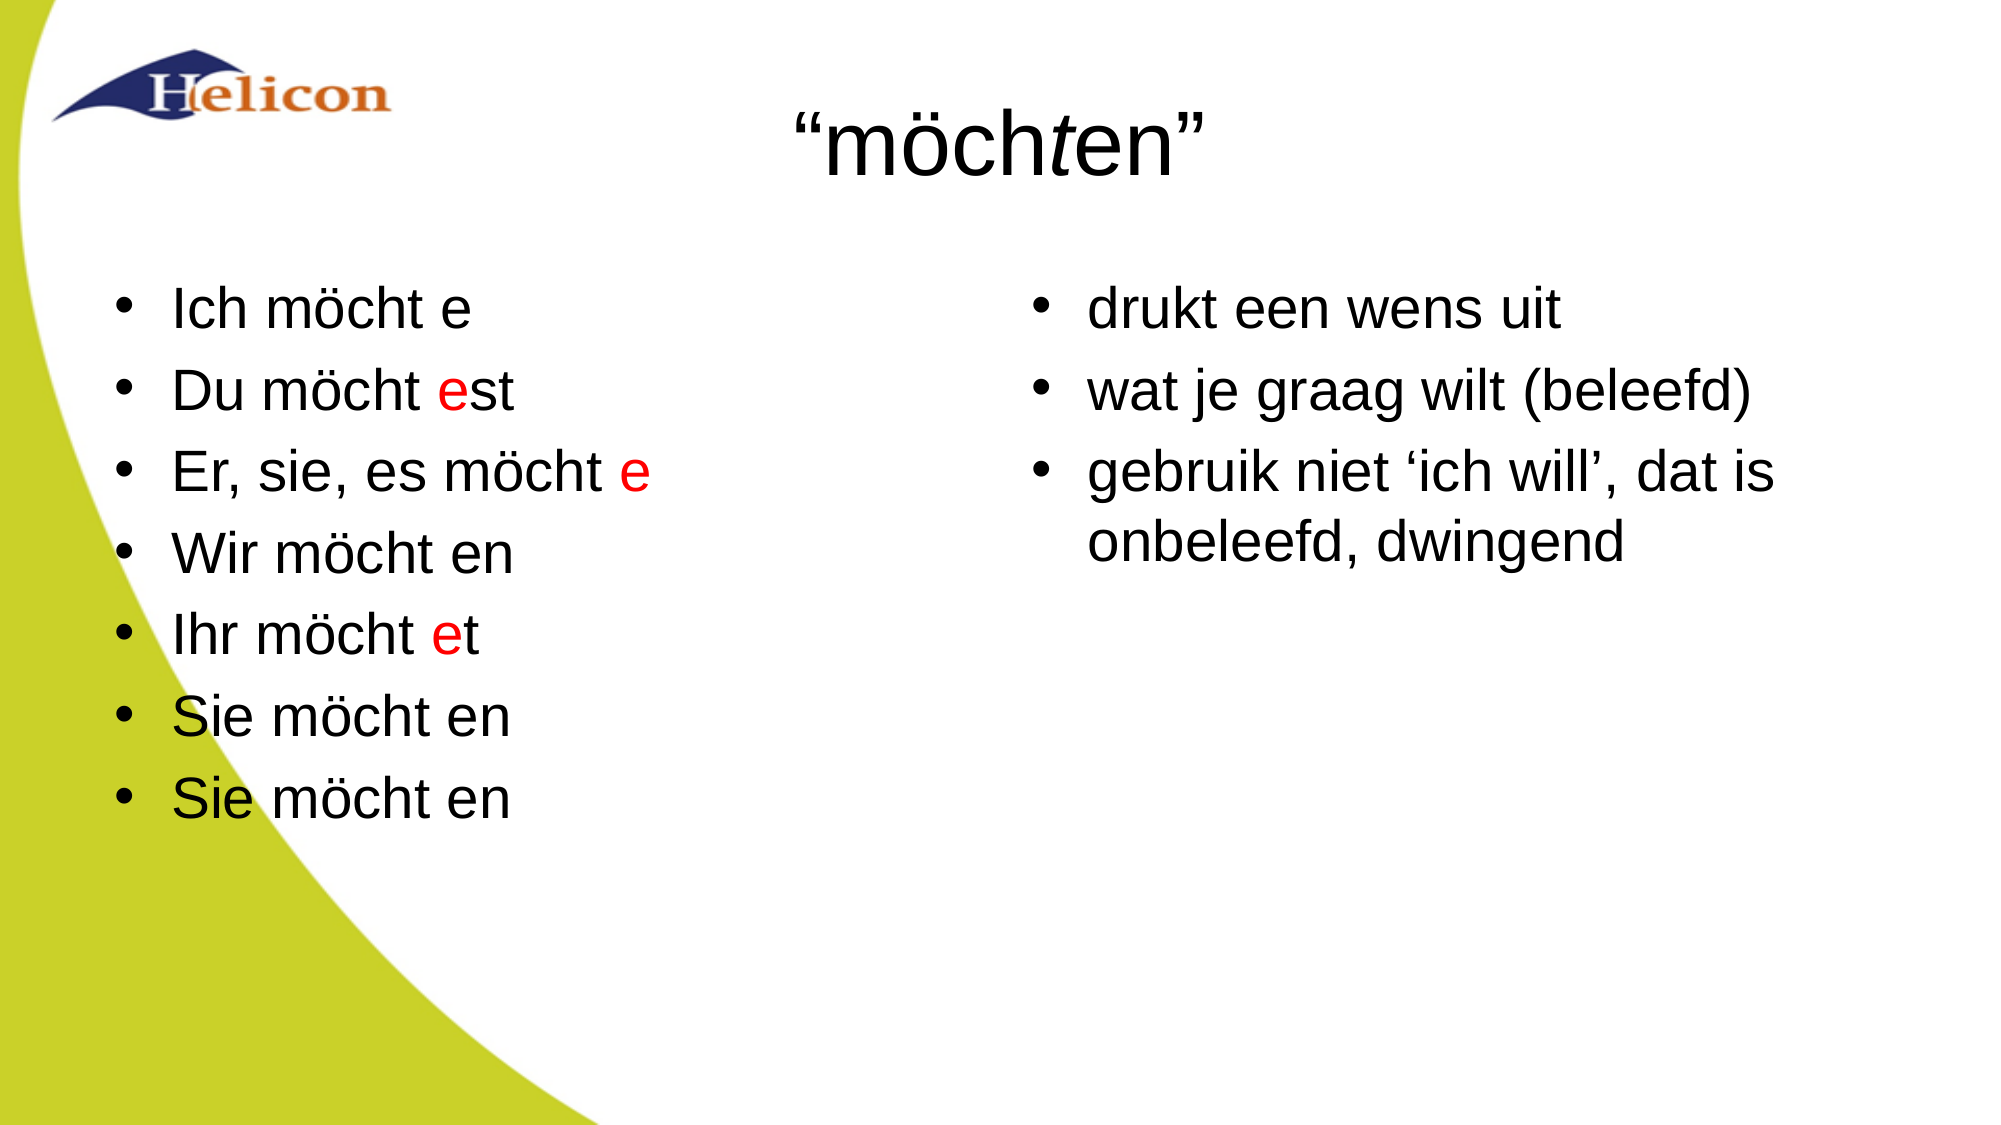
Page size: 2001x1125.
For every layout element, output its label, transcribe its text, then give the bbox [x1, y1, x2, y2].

picture [0, 0, 2000, 1125]
list Ich möcht e Du möcht est Er, sie, es möcht e Wir möcht en Ihr möcht et Sie möcht en Sie möcht en [99, 262, 984, 1005]
list drukt een wens uit wat je graag wilt (beleefd) gebruik niet ‘ich will’, dat is onbeleefd, dwingend [1016, 262, 1900, 1005]
title “möchten” [99, 45, 1900, 233]
